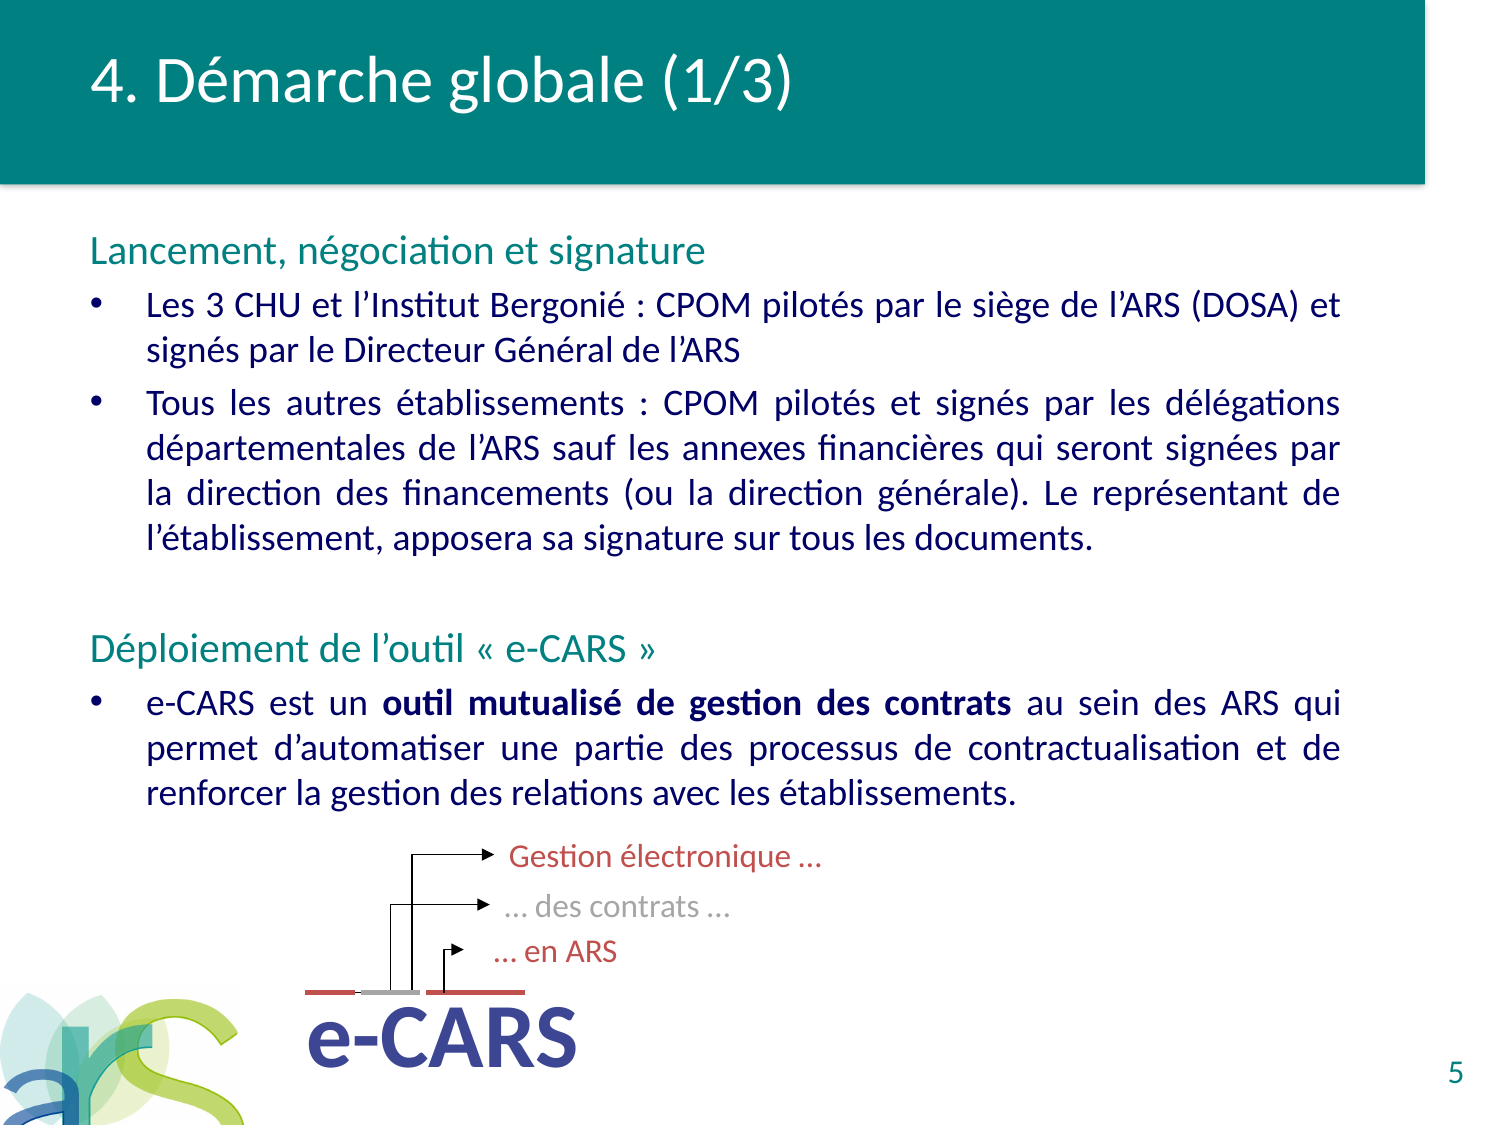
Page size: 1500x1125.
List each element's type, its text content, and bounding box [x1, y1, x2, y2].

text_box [304, 826, 873, 1088]
title 4. Démarche globale (1/3) [75, 27, 1425, 216]
slide_number 5 [1357, 1042, 1480, 1103]
list Lancement, négociation et signature Les 3 CHU et l’Institut Bergonié : CPOM pilotés par le siège de l’ARS (DOSA) et signés par le Directeur Général de l’ARS Tous les autres établissements : CPOM pilotés et signés par les délégations départementales de l’ARS sauf les annexes financières qui seront signées par la direction des financements (ou la direction générale). Le représentant de l’établissement, apposera sa signature sur tous les documents. Déploiement de l’outil « e-CARS » e-CARS est un outil mutualisé de gestion des contrats au sein des ARS qui permet d’automatiser une partie des processus de contractualisation et de renforcer la gestion des relations avec les établissements. [75, 215, 1357, 1103]
picture [0, 983, 245, 1125]
